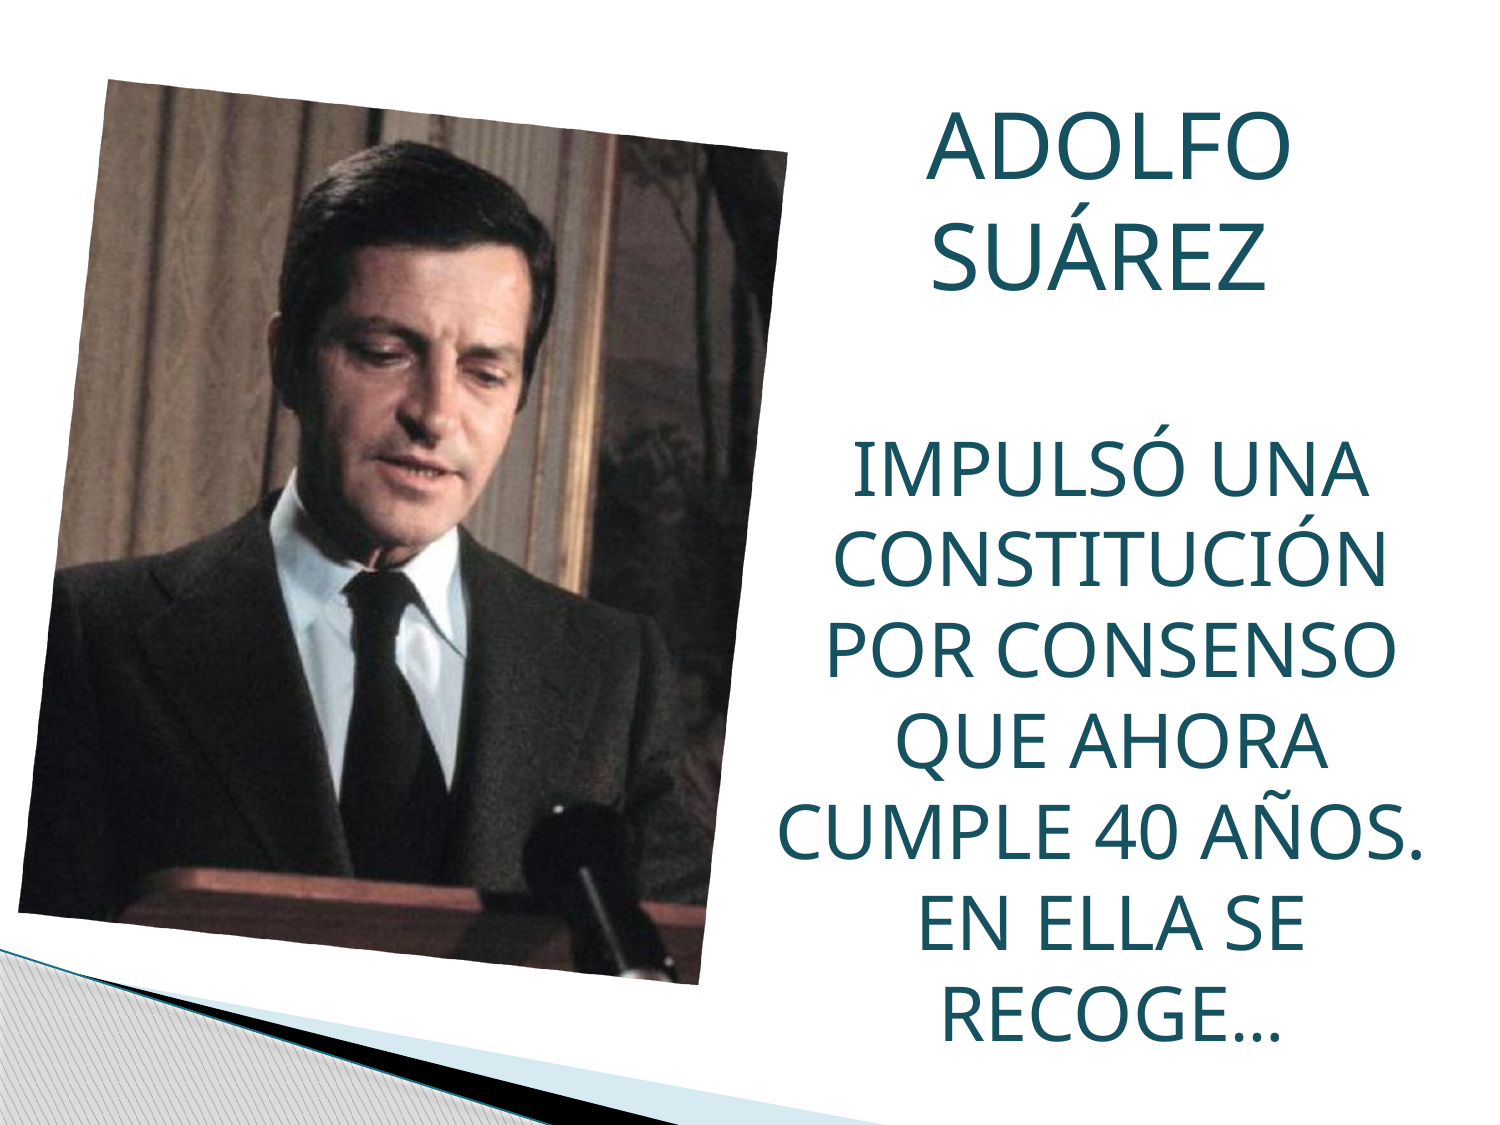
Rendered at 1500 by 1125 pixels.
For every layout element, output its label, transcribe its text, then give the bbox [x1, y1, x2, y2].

title ADOLFO SUÁREZ IMPULSÓ UNA CONSTITUCIÓN POR CONSENSO QUE AHORA CUMPLE 40 AÑOS. EN ELLA SE RECOGE… [744, 72, 1479, 1071]
picture [19, 80, 745, 985]
